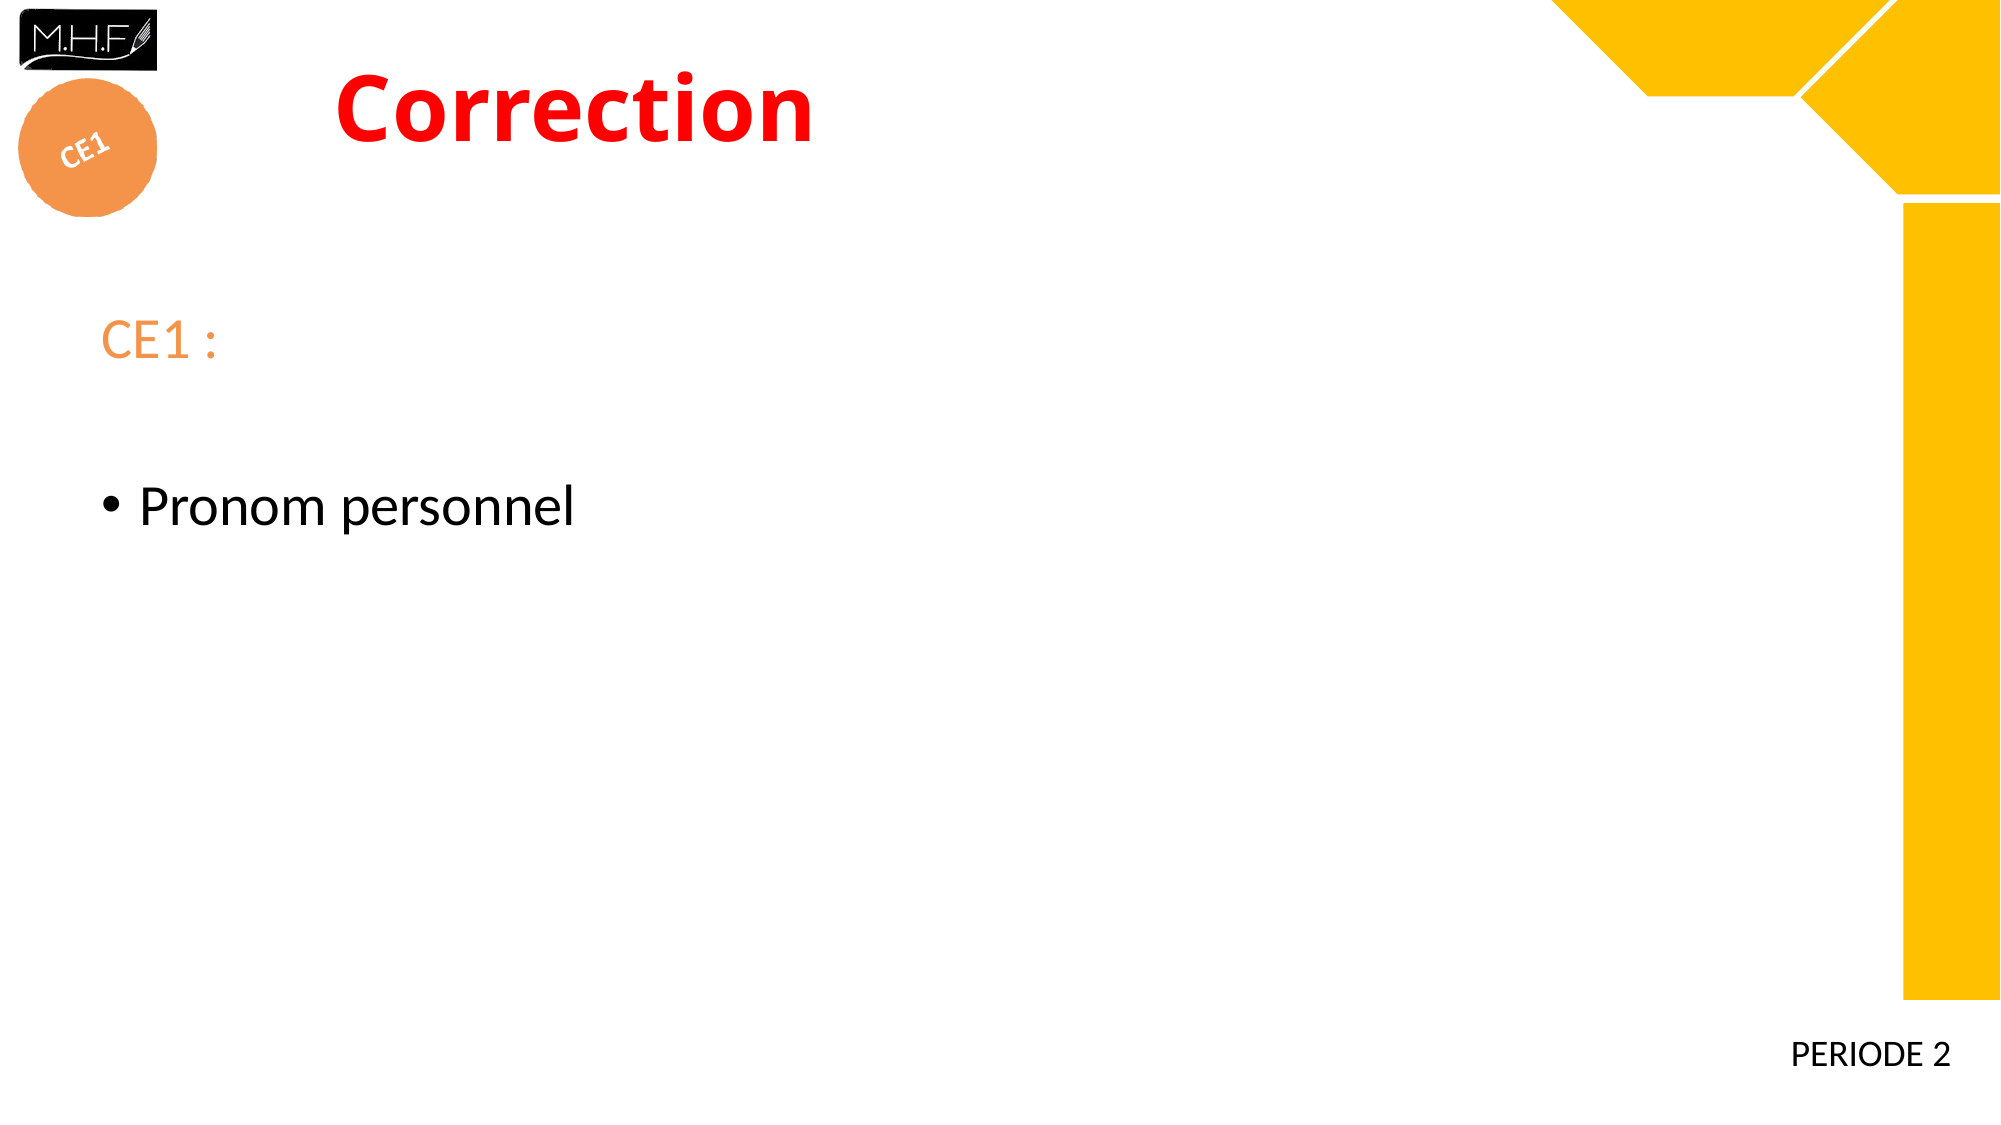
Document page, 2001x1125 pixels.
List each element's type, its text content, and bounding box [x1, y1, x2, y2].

text_box [1799, 0, 2000, 196]
text_box PERIODE 2 [1362, 1021, 1967, 1125]
list CE1 : Pronom personnel [86, 300, 1623, 620]
picture [18, 78, 157, 218]
text_box [1902, 202, 2000, 1001]
title Correction [318, 3, 1865, 221]
picture [16, 7, 157, 74]
text_box [1549, 0, 1892, 98]
